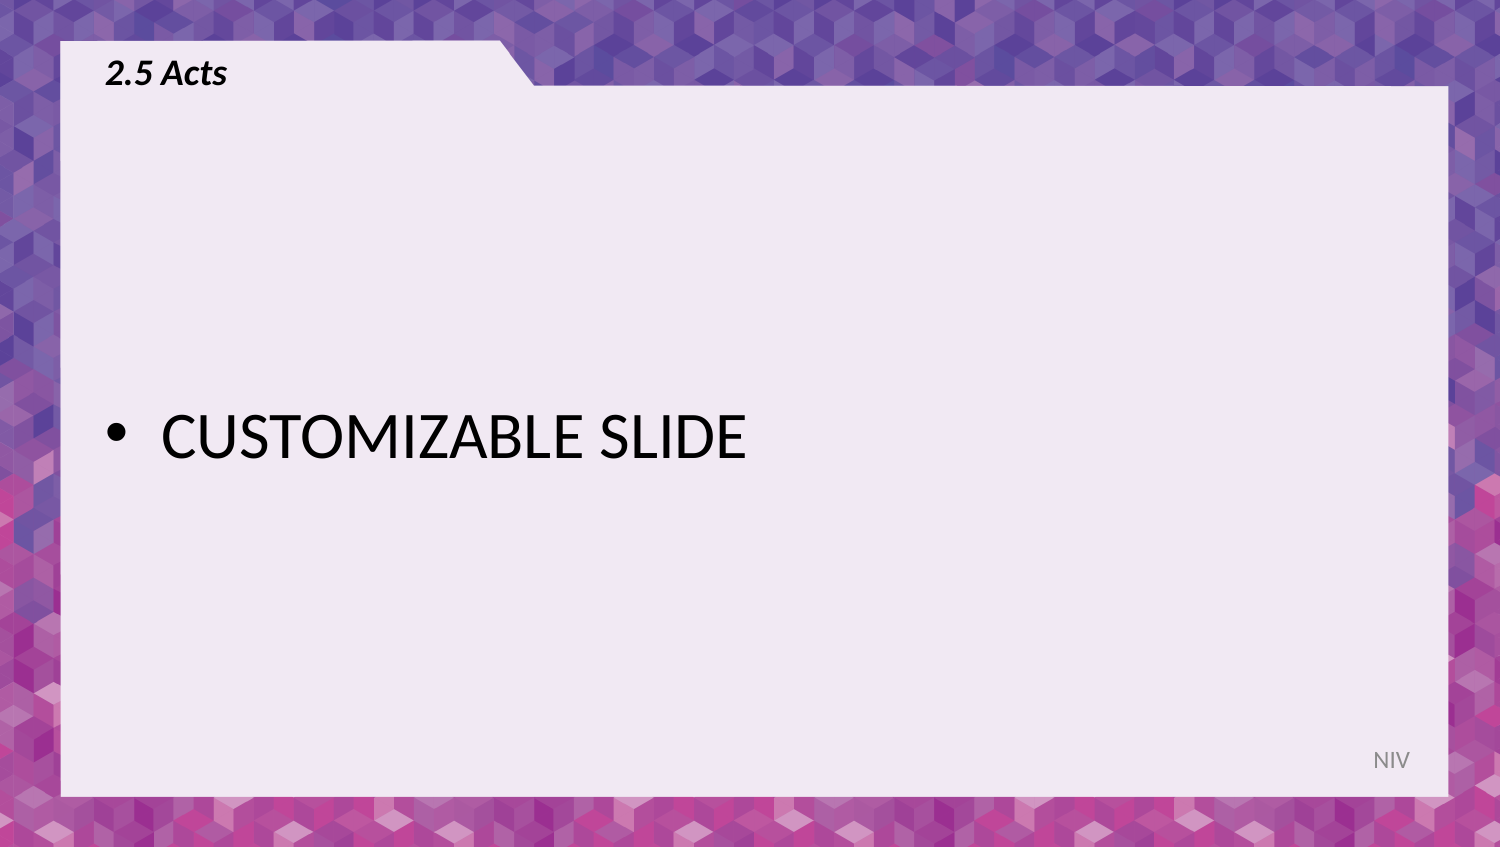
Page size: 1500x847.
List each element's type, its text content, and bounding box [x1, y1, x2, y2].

picture [0, 0, 1500, 847]
title 2.5 Acts [89, 33, 1420, 108]
list CUSTOMIZABLE SLIDE [89, 141, 1403, 722]
footer NIV [950, 736, 1425, 782]
